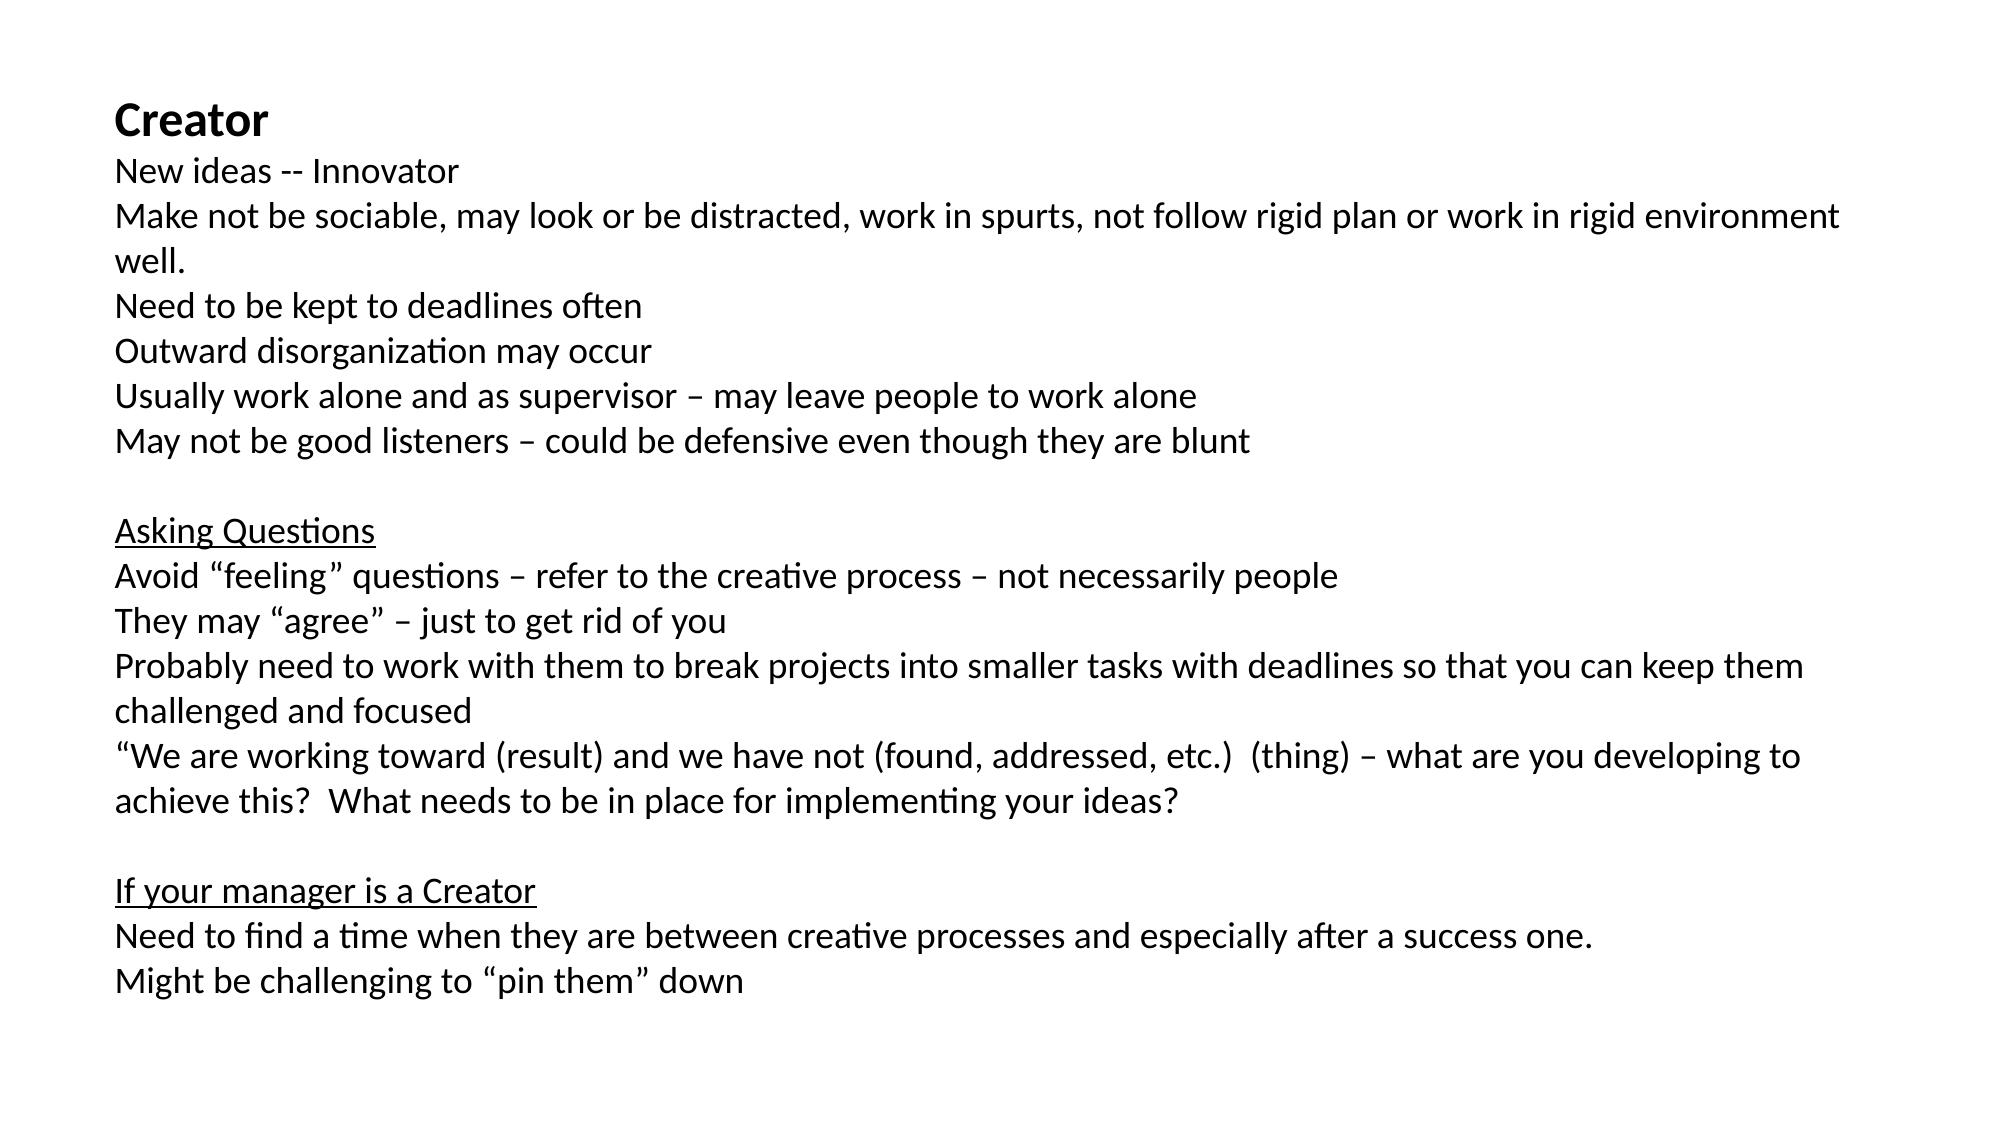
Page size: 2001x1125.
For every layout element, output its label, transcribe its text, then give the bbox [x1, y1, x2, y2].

text_box Creator New ideas -- Innovator Make not be sociable, may look or be distracted, work in spurts, not follow rigid plan or work in rigid environment well. Need to be kept to deadlines often Outward disorganization may occur Usually work alone and as supervisor – may leave people to work alone May not be good listeners – could be defensive even though they are blunt Asking Questions Avoid “feeling” questions – refer to the creative process – not necessarily people They may “agree” – just to get rid of you Probably need to work with them to break projects into smaller tasks with deadlines so that you can keep them challenged and focused “We are working toward (result) and we have not (found, addressed, etc.) (thing) – what are you developing to achieve this? What needs to be in place for implementing your ideas? If your manager is a Creator Need to find a time when they are between creative processes and especially after a success one. Might be challenging to “pin them” down [99, 78, 1894, 1054]
